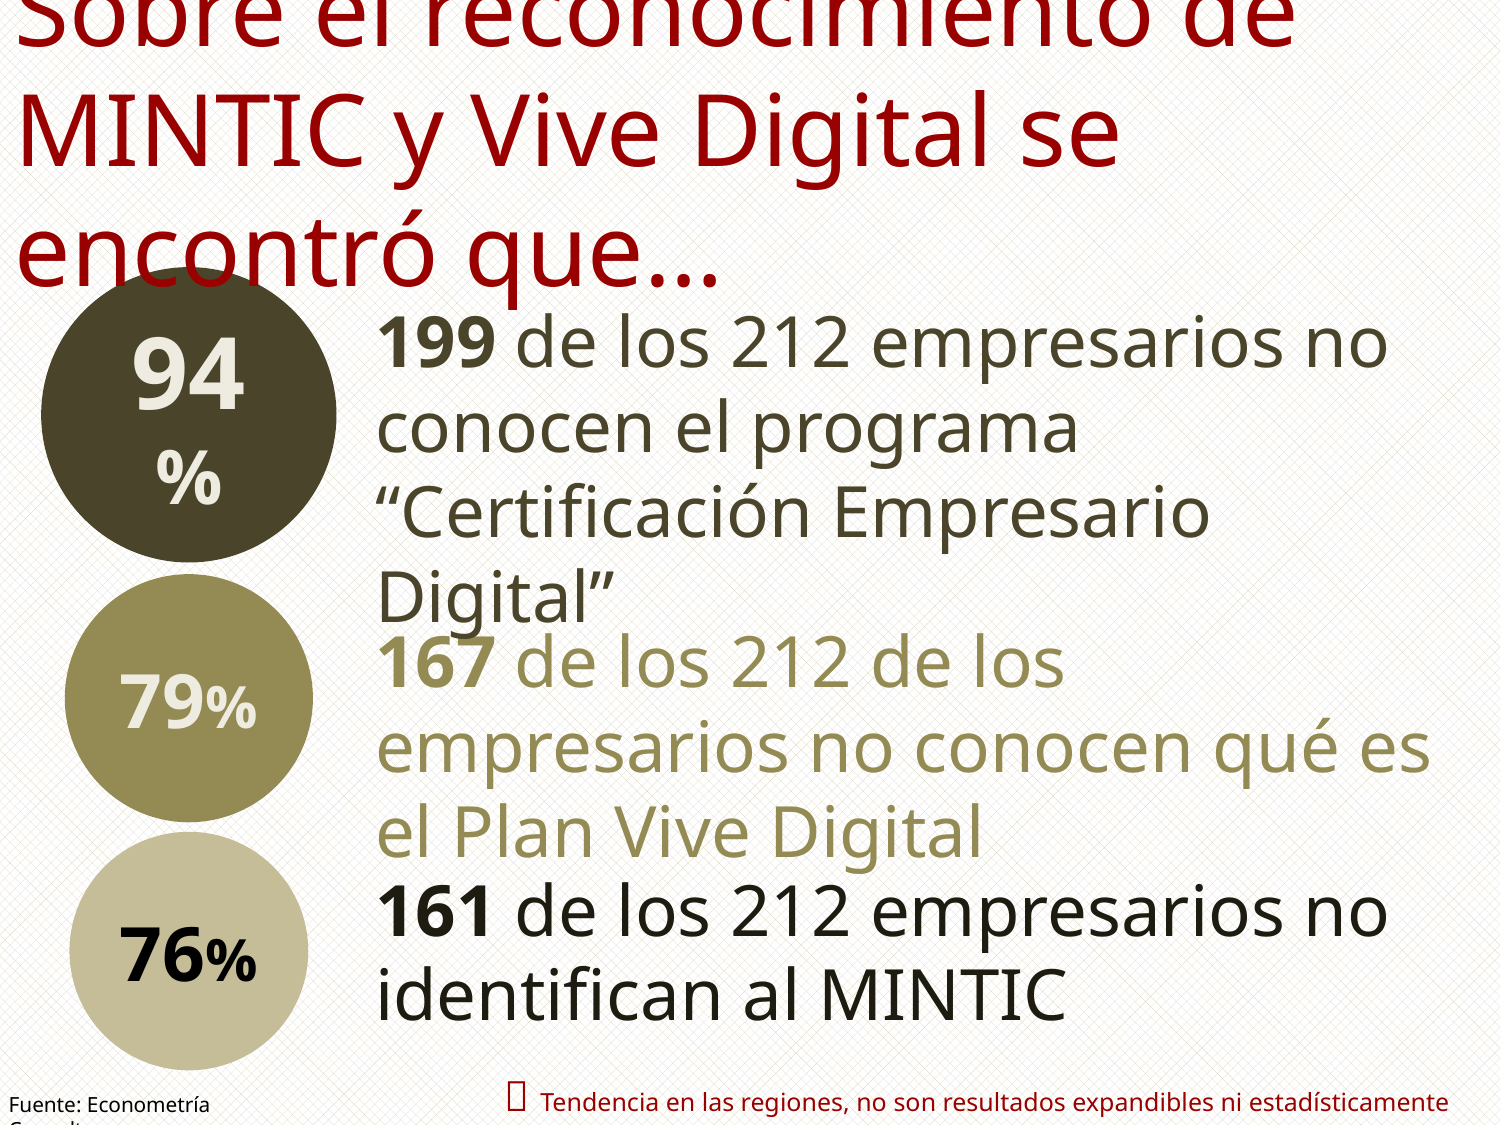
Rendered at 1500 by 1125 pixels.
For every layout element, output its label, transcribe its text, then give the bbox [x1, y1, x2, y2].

text_box 199 de los 212 empresarios no conocen el programa “Certificación Empresario Digital” [360, 314, 1459, 645]
text_box 161 de los 212 empresarios no identifican al MINTIC [360, 857, 1459, 1043]
text_box 167 de los 212 de los empresarios no conocen qué es el Plan Vive Digital [360, 645, 1459, 857]
text_box 79% [62, 572, 316, 825]
text_box Fuente: Econometría Consultores [0, 1084, 313, 1125]
text_box 94% [39, 314, 339, 565]
text_box  Tendencia en las regiones, no son resultados expandibles ni estadísticamente significativos [430, 1056, 1471, 1125]
text_box Sobre el reconocimiento de MINTIC y Vive Digital se encontró que… [0, 0, 1500, 314]
text_box 76% [67, 829, 311, 1073]
